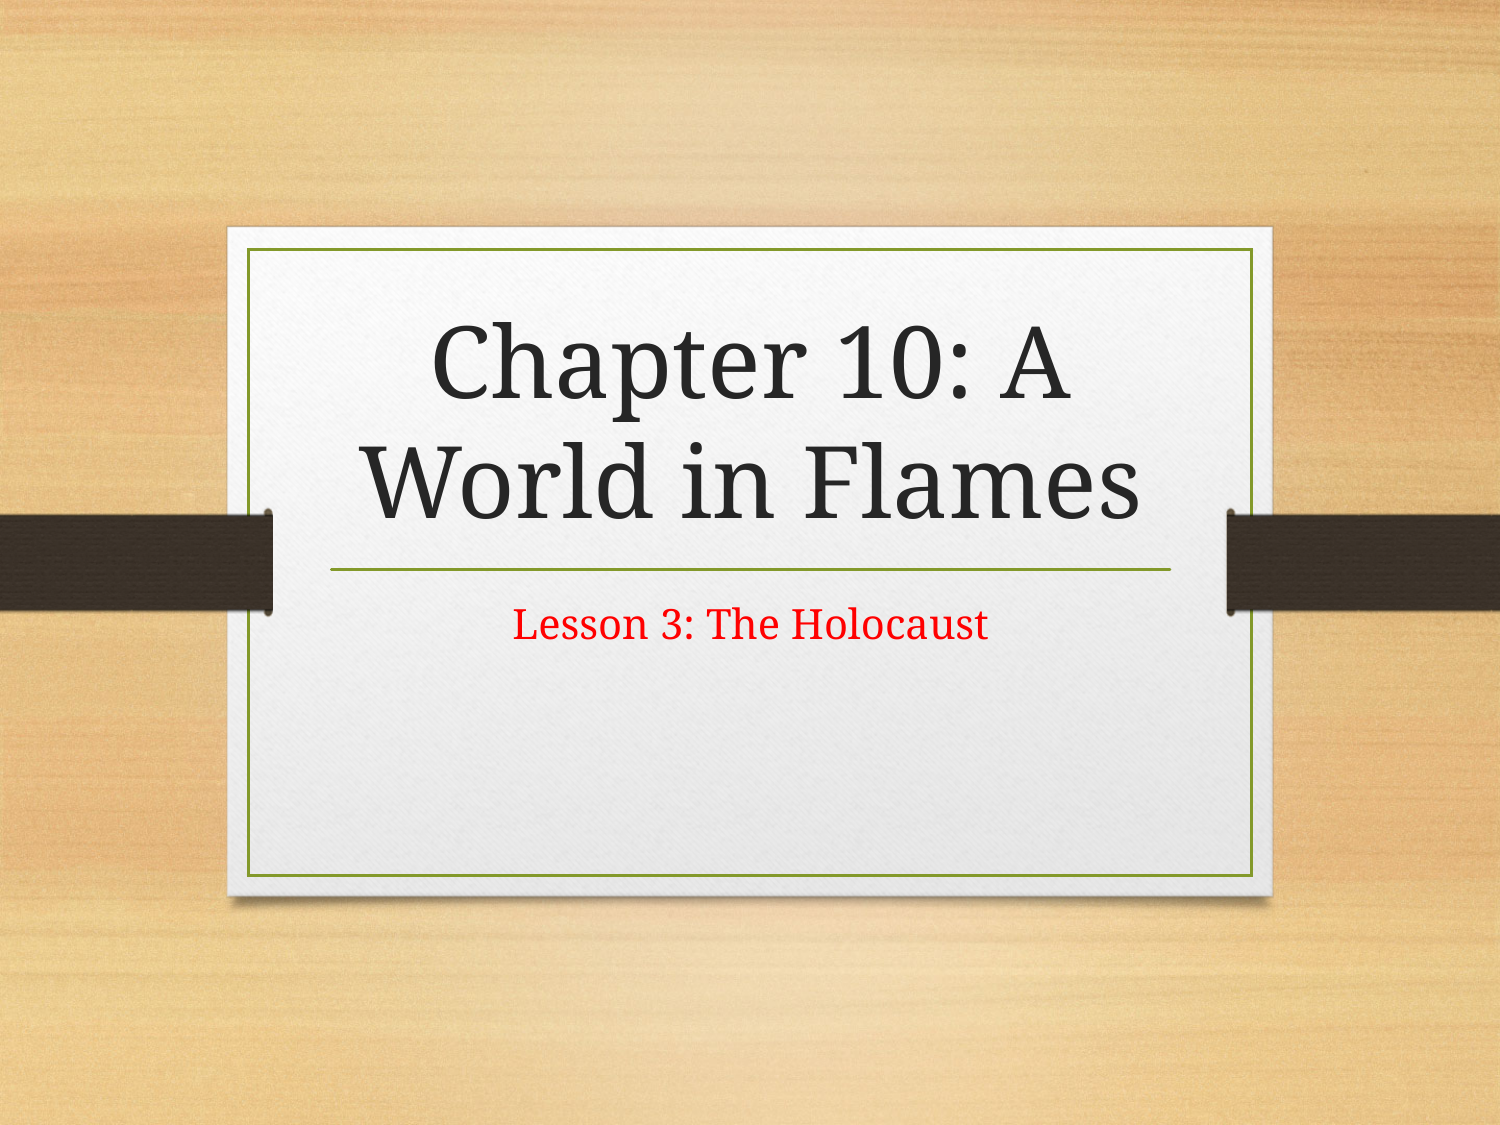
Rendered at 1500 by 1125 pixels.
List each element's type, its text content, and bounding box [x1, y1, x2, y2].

title Chapter 10: A World in Flames [315, 297, 1187, 546]
subtitle Lesson 3: The Holocaust [315, 590, 1187, 817]
picture [0, 0, 1500, 1125]
